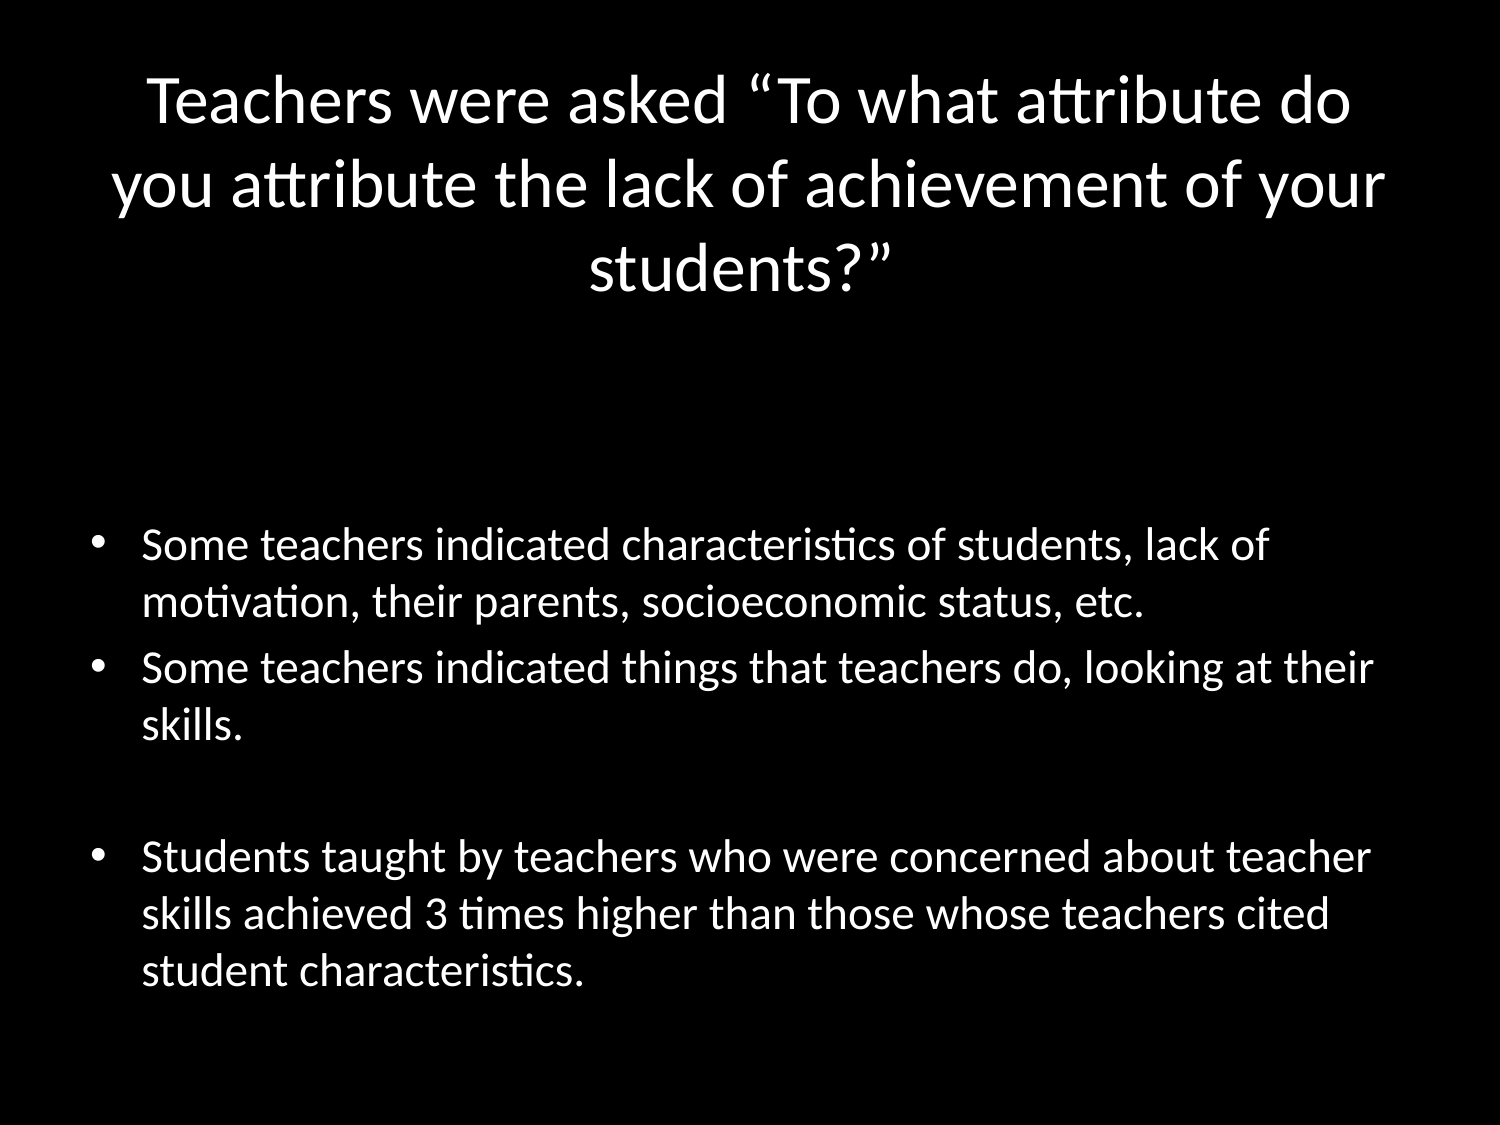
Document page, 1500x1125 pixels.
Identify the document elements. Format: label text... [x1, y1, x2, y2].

list Some teachers indicated characteristics of students, lack of motivation, their parents, socioeconomic status, etc. Some teachers indicated things that teachers do, looking at their skills. Students taught by teachers who were concerned about teacher skills achieved 3 times higher than those whose teachers cited student characteristics. [75, 505, 1425, 1005]
title Teachers were asked “To what attribute do you attribute the lack of achievement of your students?” [75, 45, 1425, 315]
